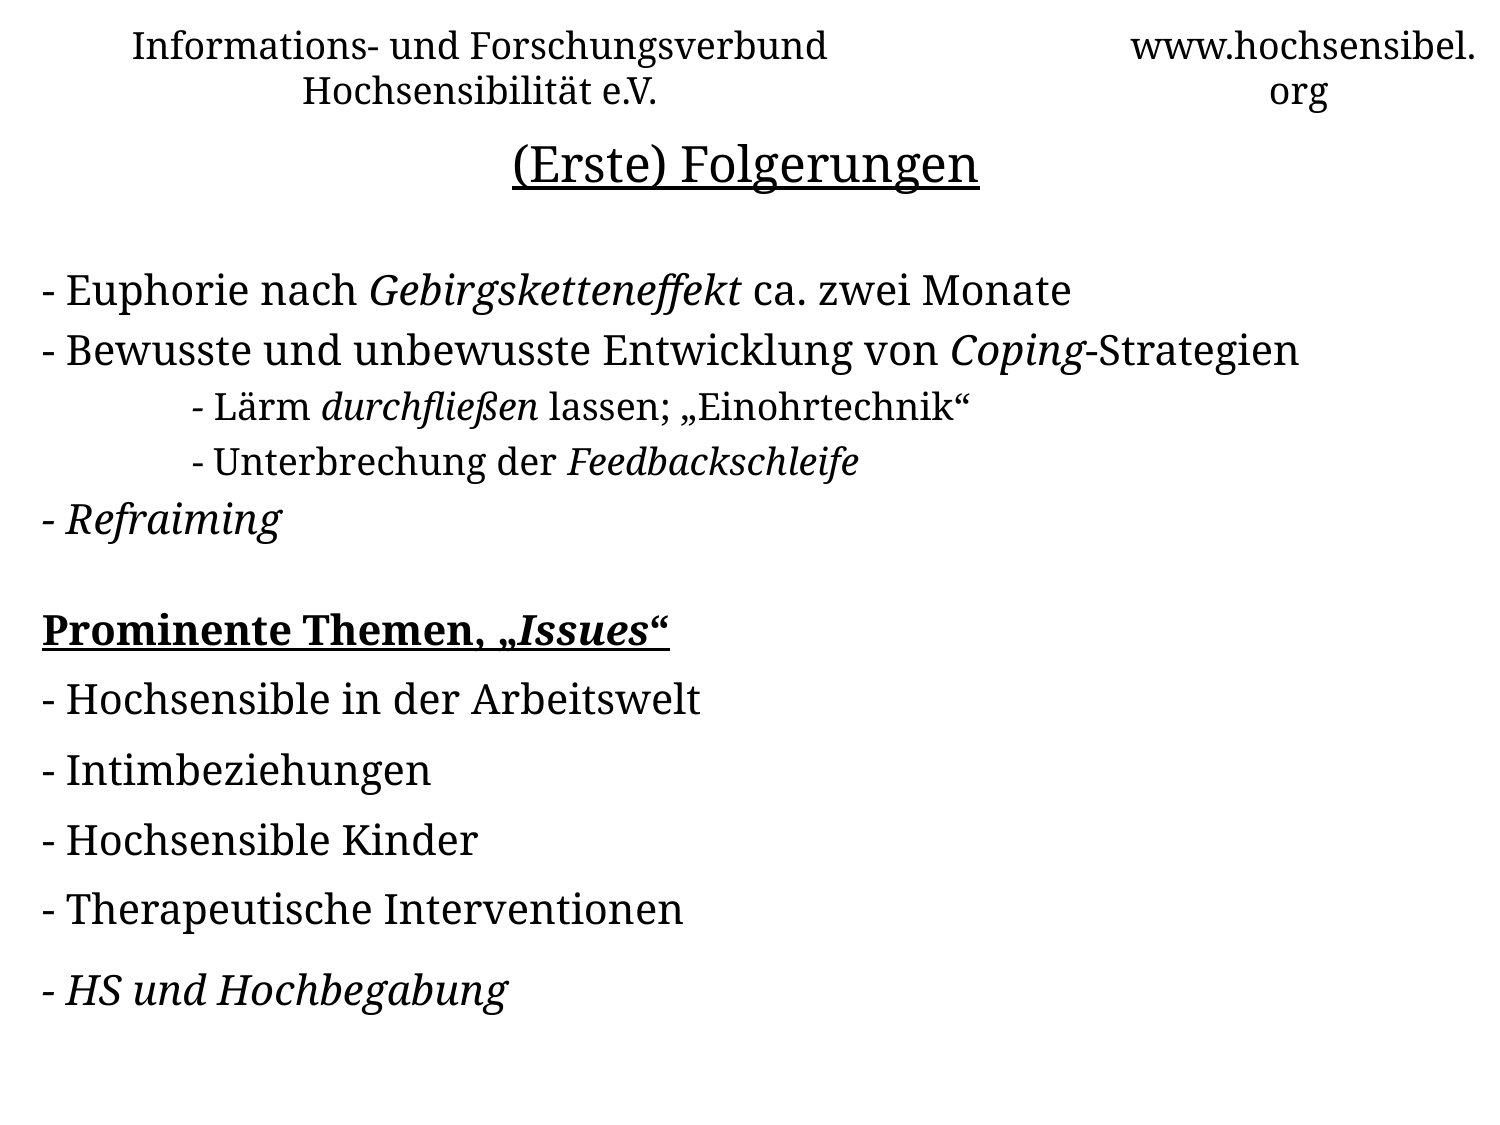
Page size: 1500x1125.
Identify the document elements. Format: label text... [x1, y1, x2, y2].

text_box Informations- und Forschungsverbund Hochsensibilität e.V. [0, 14, 961, 120]
text_box www.hochsensibel.org [1107, 14, 1500, 120]
text_box (Erste) Folgerungen [27, 125, 1466, 200]
title - Euphorie nach Gebirgsketteneffekt ca. zwei Monate - Bewusste und unbewusste Entwicklung von Coping-Strategien - Lärm durchfließen lassen; „Einohrtechnik“ - Unterbrechung der Feedbackschleife - Refraiming Prominente Themen, „Issues“ - Hochsensible in der Arbeitswelt - Intimbeziehungen - Hochsensible Kinder - Therapeutische Interventionen - HS und Hochbegabung [27, 255, 1466, 1021]
